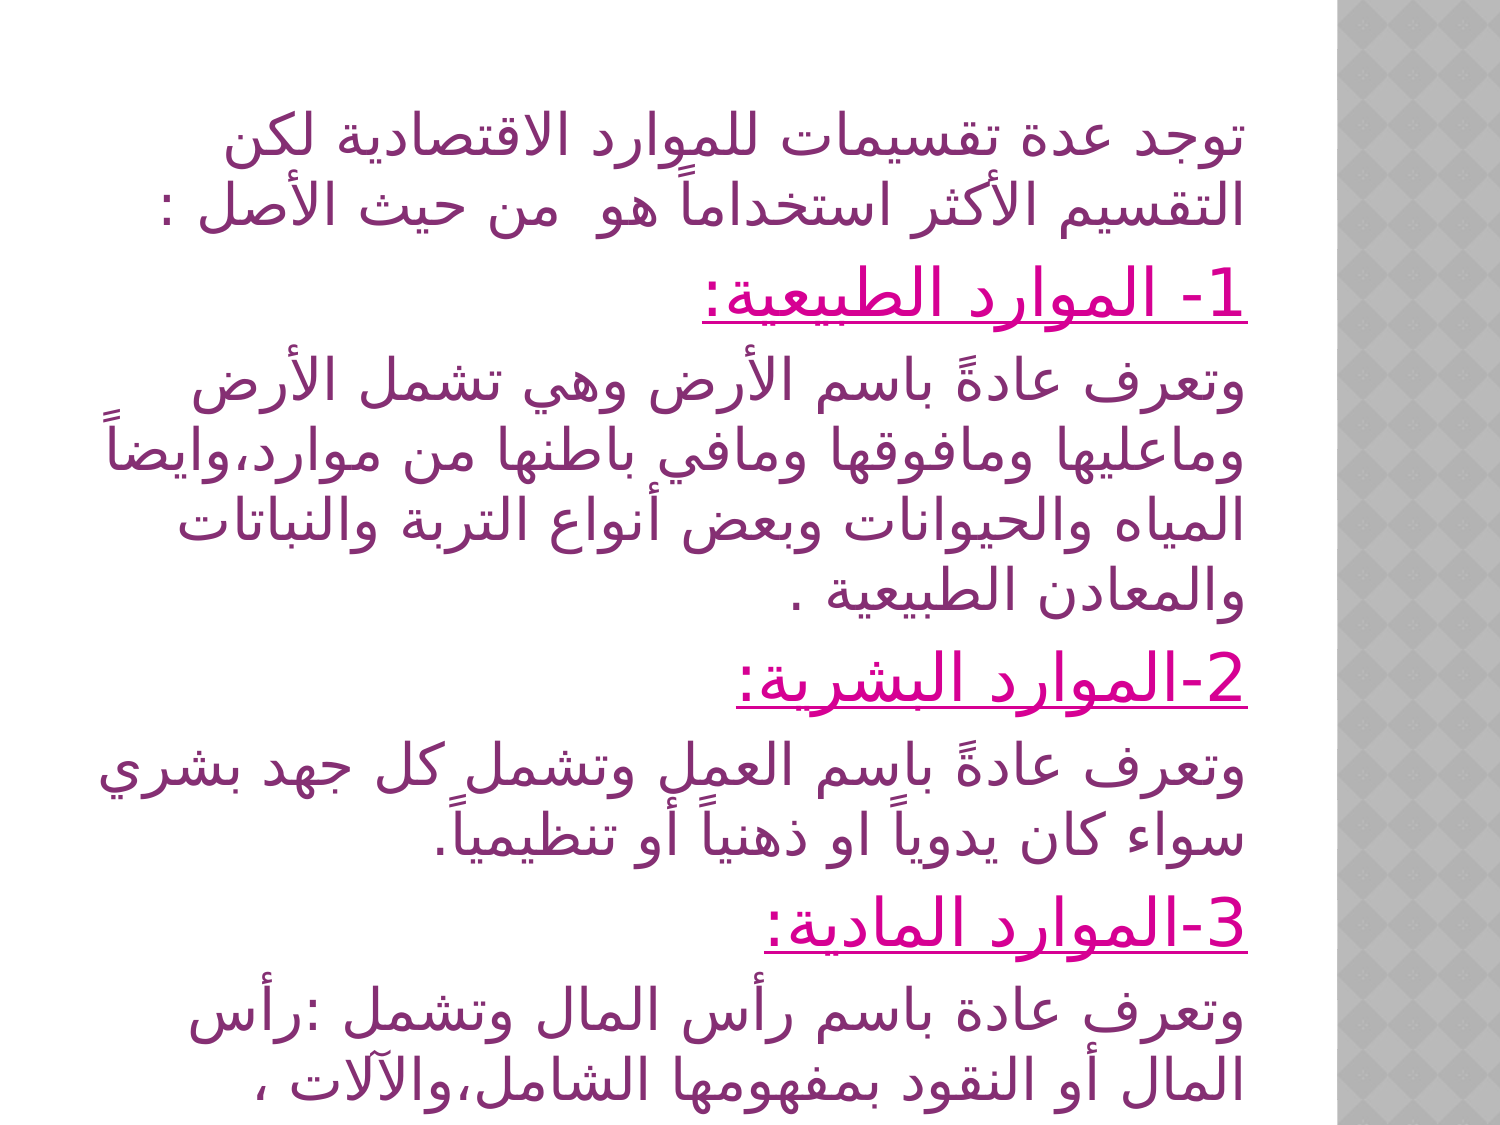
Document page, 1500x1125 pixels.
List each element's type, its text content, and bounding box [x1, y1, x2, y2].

list توجد عدة تقسيمات للموارد الاقتصادية لكن التقسيم الأكثر استخداماً هو من حيث الأصل : 1- الموارد الطبيعية: وتعرف عادةً باسم الأرض وهي تشمل الأرض وماعليها ومافوقها ومافي باطنها من موارد،وايضاً المياه والحيوانات وبعض أنواع التربة والنباتات والمعادن الطبيعية . 2-الموارد البشرية: وتعرف عادةً باسم العمل وتشمل كل جهد بشري سواء كان يدوياً او ذهنياً أو تنظيمياً. 3-الموارد المادية: وتعرف عادة باسم رأس المال وتشمل :رأس المال أو النقود بمفهومها الشامل،والآلات ، والمعدات ،والمباني،والطرق،وجميع ماينتجه الإنسان من الموارد الاخرى لغرض استخدامه في انتاج السلع والخدمات. وعادة ماتسمى الموارد الاقتصادية بعناصر الإنتاج [75, 90, 1263, 1059]
